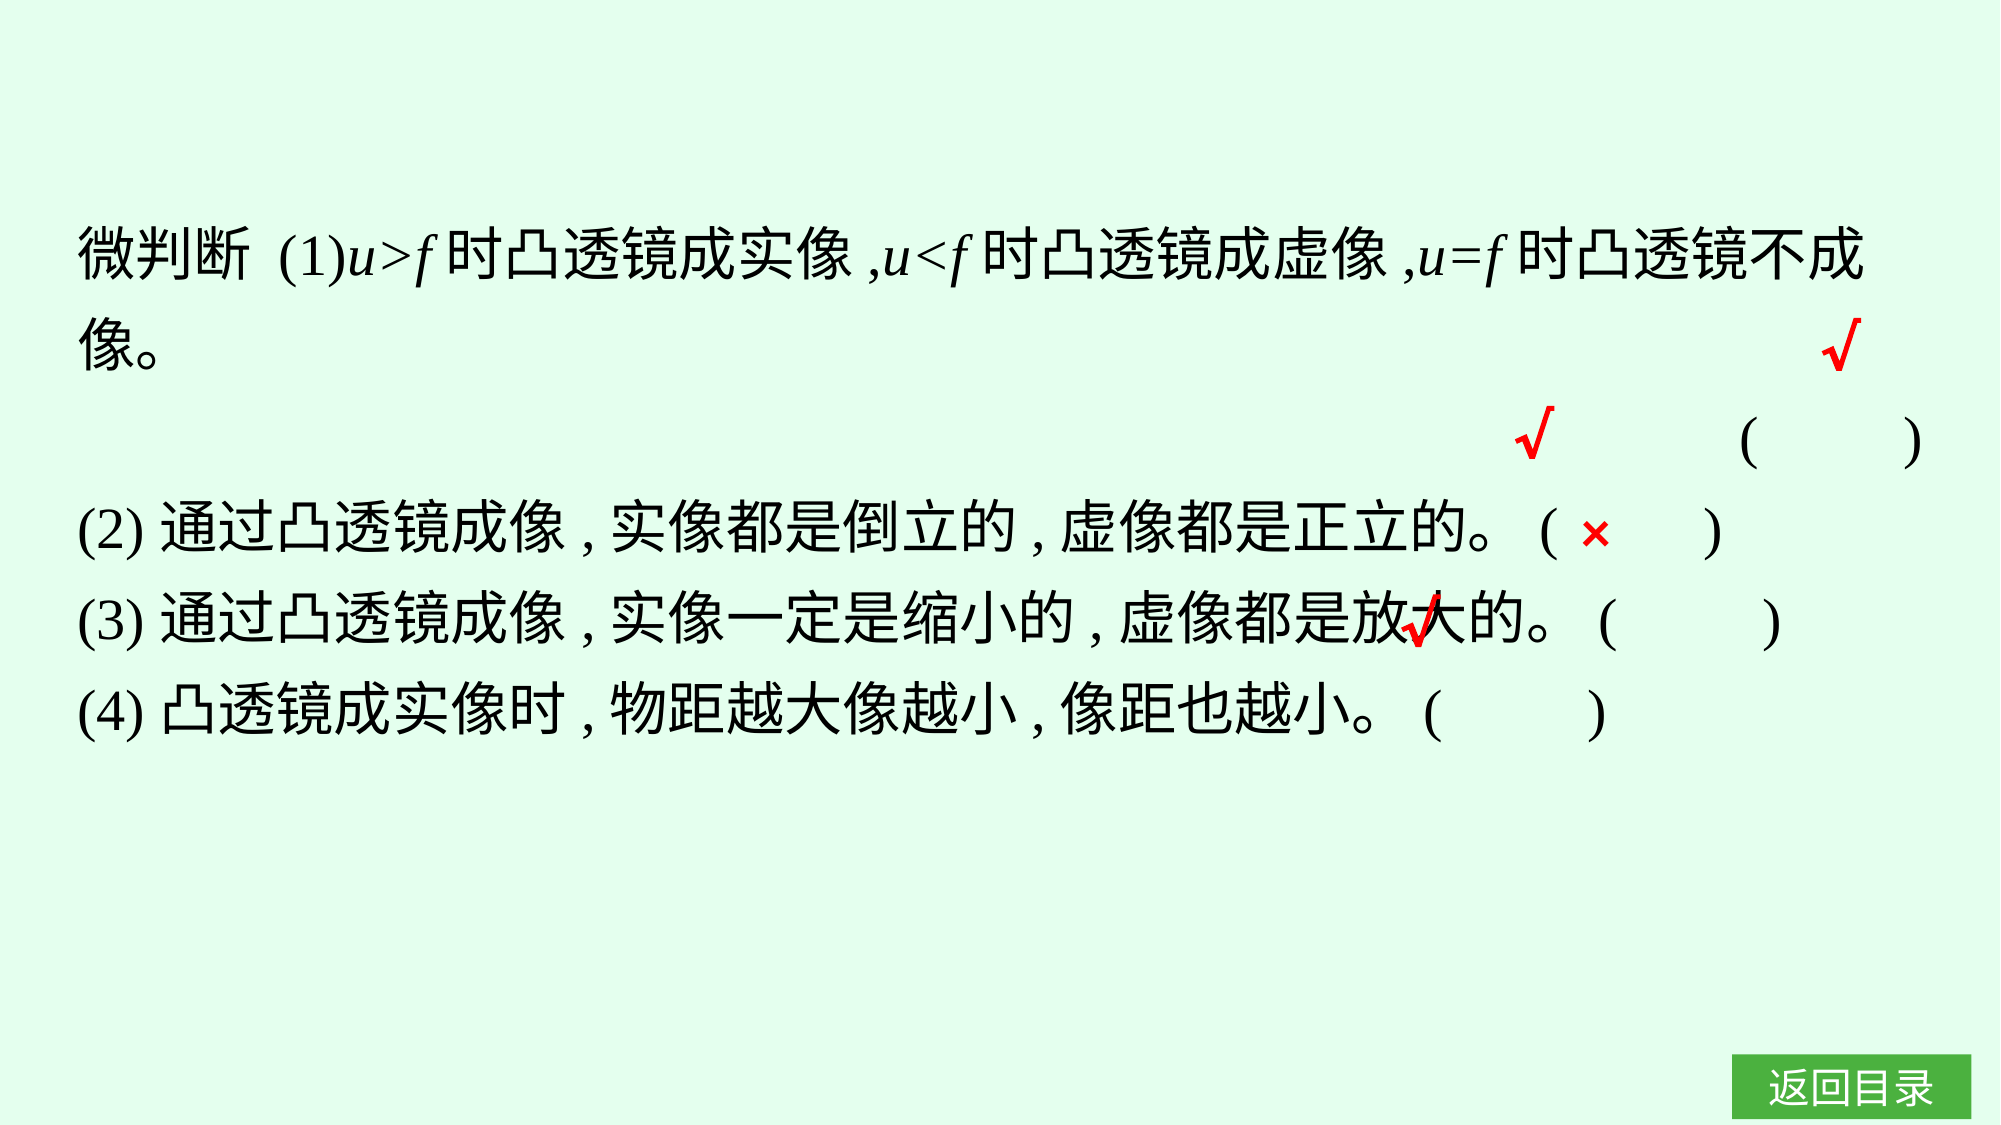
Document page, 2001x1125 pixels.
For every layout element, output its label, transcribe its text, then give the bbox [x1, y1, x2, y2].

text_box √ [1803, 284, 1873, 384]
text_box √ [1496, 372, 1566, 472]
text_box √ [1382, 561, 1452, 661]
text_box × [1566, 472, 1626, 572]
text_box 微判断 (1)u>f时凸透镜成实像,u<f时凸透镜成虚像,u=f时凸透镜不成像。 ( ) (2)通过凸透镜成像,实像都是倒立的,虚像都是正立的。( ) (3)通过凸透镜成像,实像一定是缩小的,虚像都是放大的。( ) (4)凸透镜成实像时,物距越大像越小,像距也越小。( ) [62, 188, 1938, 750]
